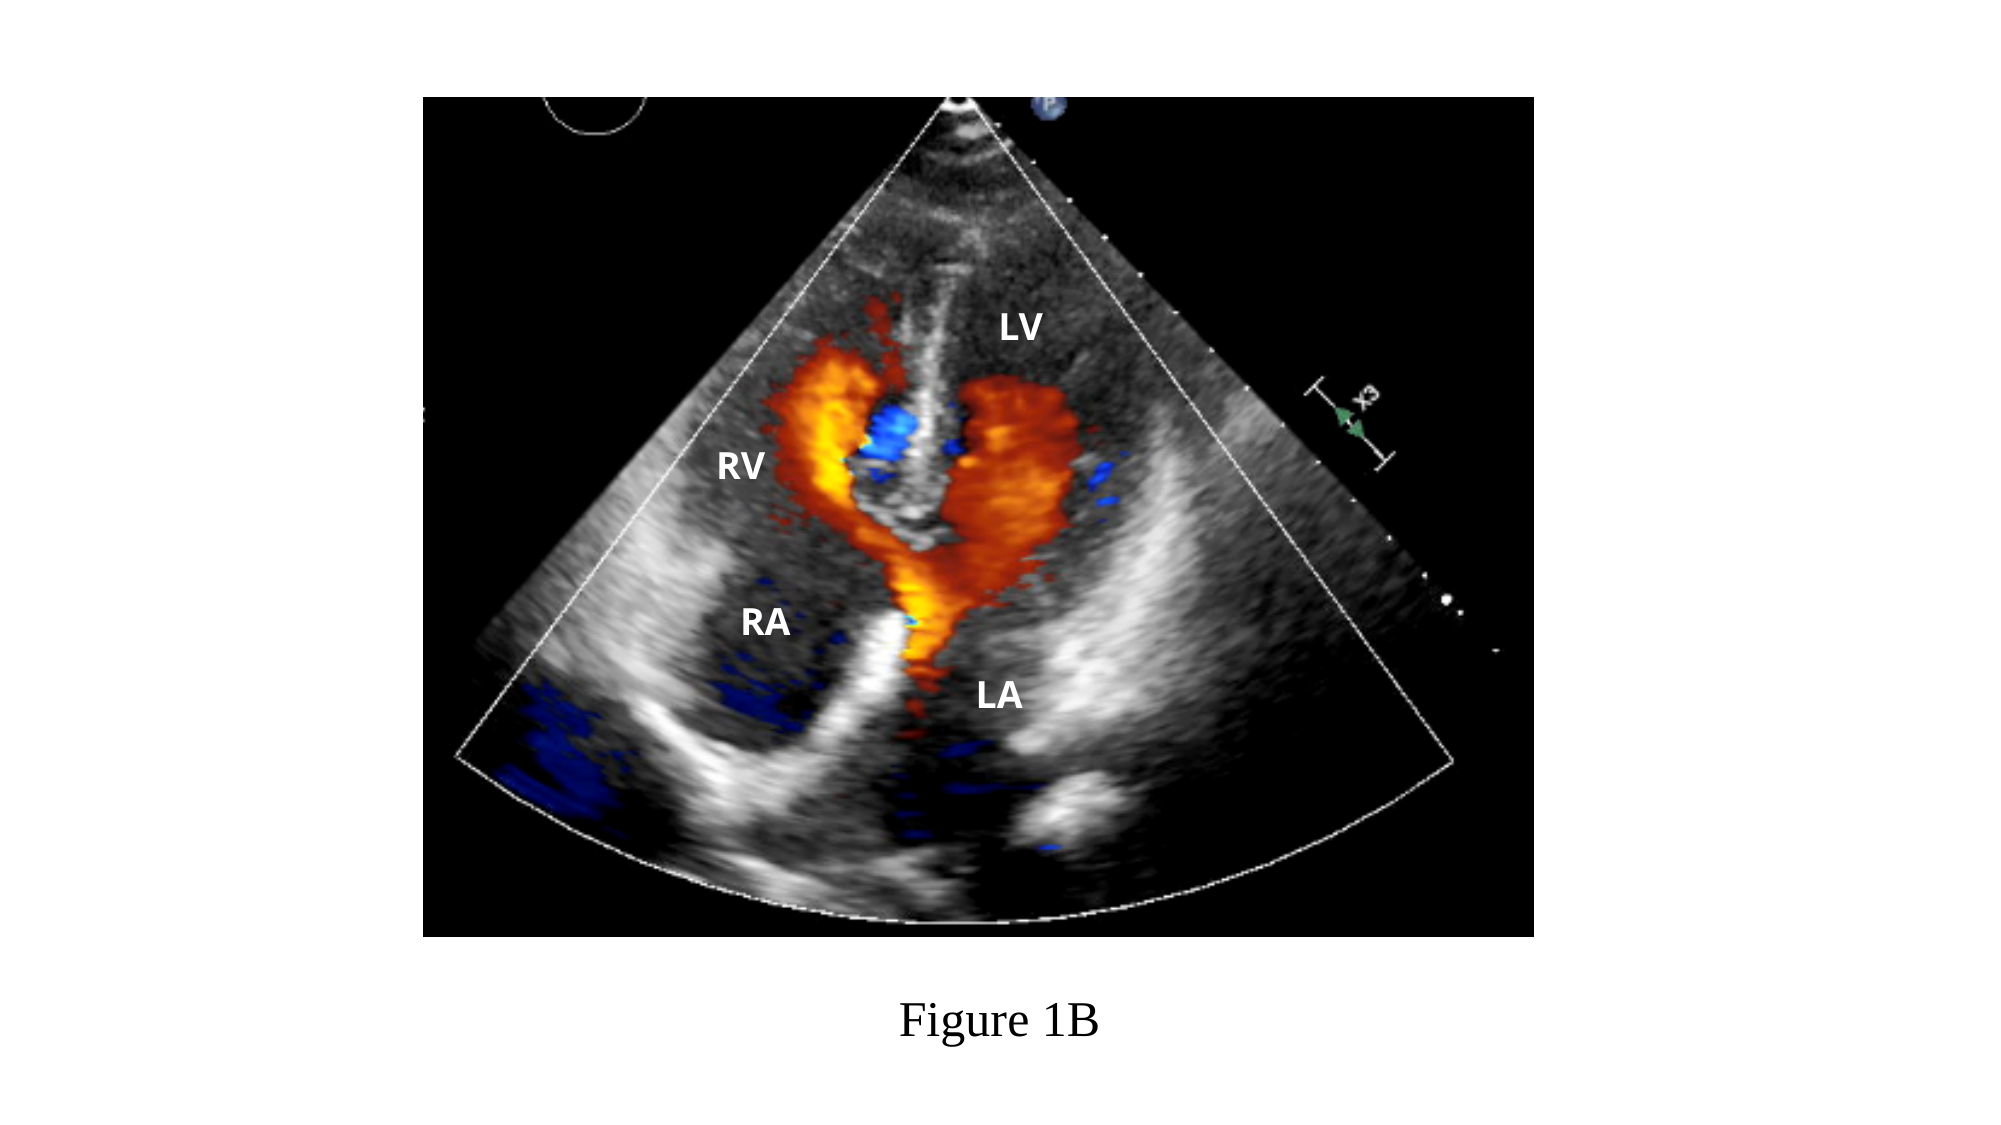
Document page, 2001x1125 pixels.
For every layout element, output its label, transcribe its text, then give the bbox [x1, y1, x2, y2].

text_box Figure 1B [866, 979, 1133, 1055]
picture [423, 97, 1534, 937]
